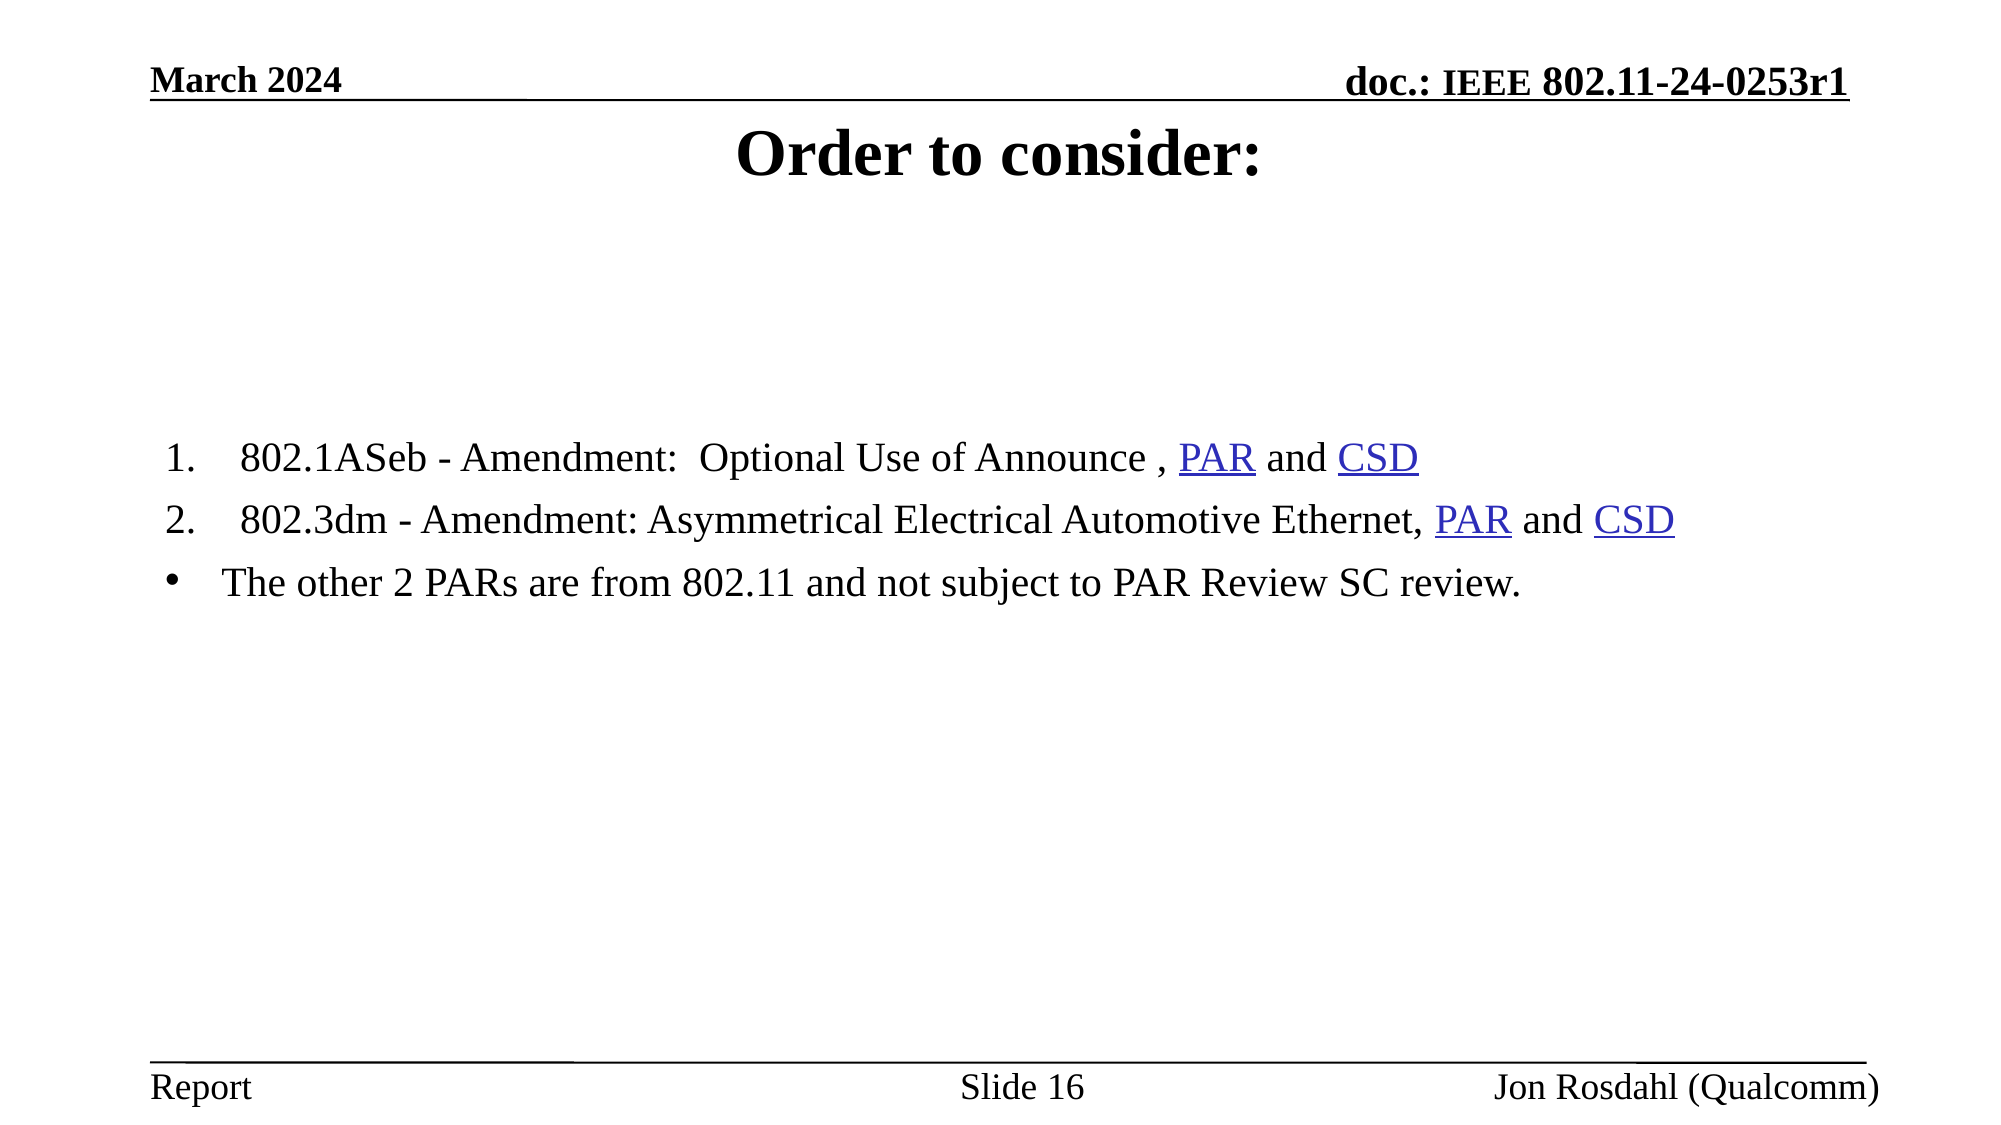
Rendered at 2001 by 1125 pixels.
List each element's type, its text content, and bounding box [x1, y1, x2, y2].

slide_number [149, 49, 431, 100]
title Order to consider: [149, 112, 1850, 185]
slide_number Slide 16 [950, 1061, 1095, 1125]
list 802.1ASeb - Amendment: Optional Use of Announce , PAR and CSD 802.3dm - Amendment: Asymmetrical Electrical Automotive Ethernet, PAR and CSD The other 2 PARs are from 802.11 and not subject to PAR Review SC review. [149, 190, 1850, 844]
footer Jon Rosdahl (Qualcomm) [1436, 1061, 1881, 1108]
